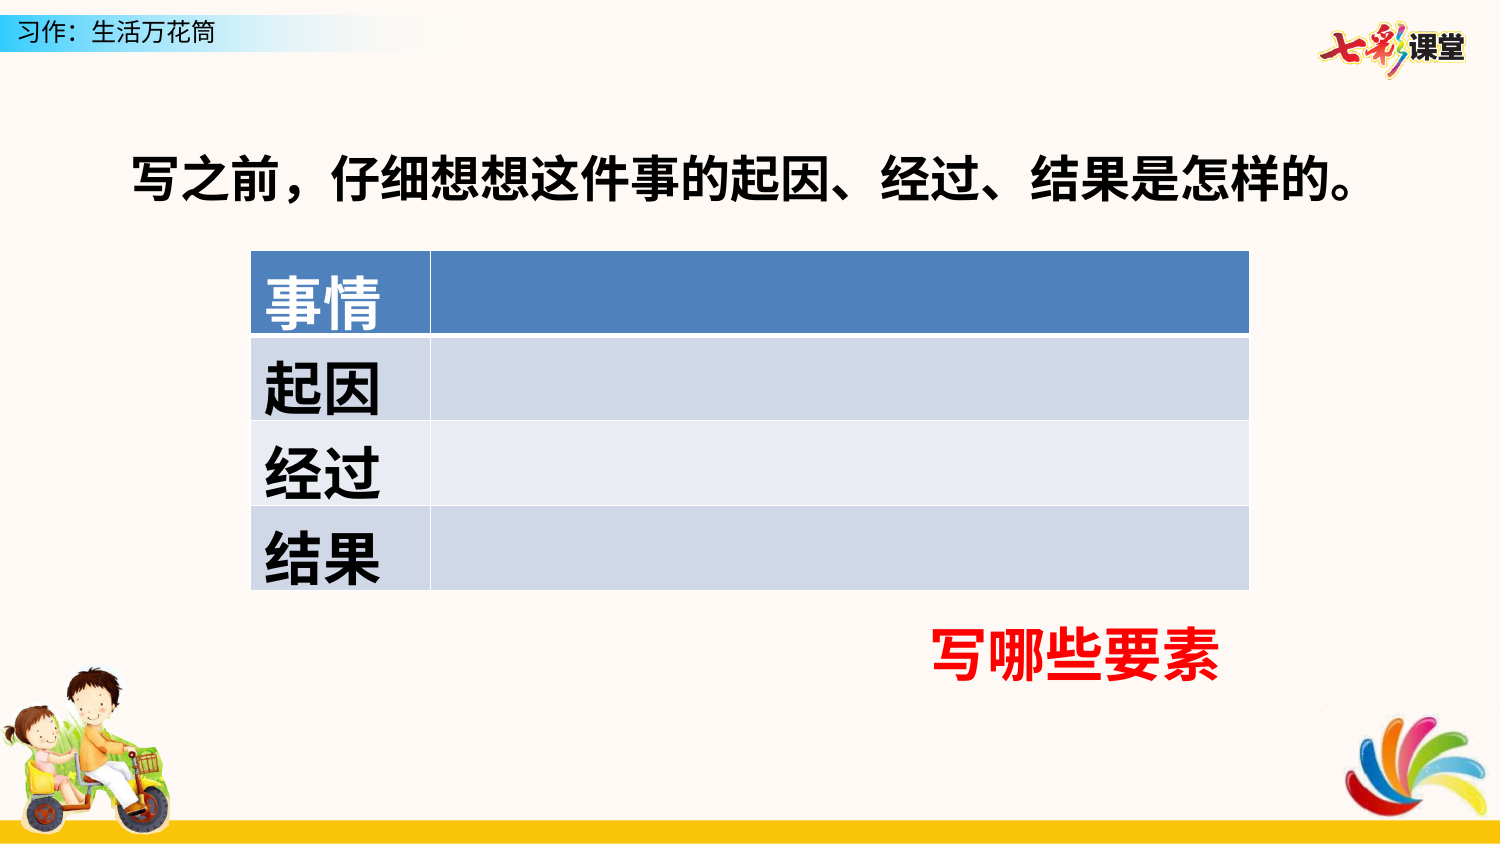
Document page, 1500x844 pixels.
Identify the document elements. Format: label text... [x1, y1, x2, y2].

table_cell 经过 [251, 421, 430, 505]
table_cell [431, 506, 1249, 590]
table_header [431, 251, 1249, 333]
text_box 写哪些要素 [900, 610, 1250, 696]
table_cell 起因 [251, 338, 430, 420]
table_header 事情 [251, 251, 430, 333]
table_cell 结果 [251, 506, 430, 590]
table_cell [431, 338, 1249, 420]
picture [1316, 705, 1500, 821]
picture [0, 665, 170, 835]
table_cell [431, 421, 1249, 505]
text_box 写之前，仔细想想这件事的起因、经过、结果是怎样的。 [115, 140, 1385, 215]
picture [1316, 20, 1468, 80]
